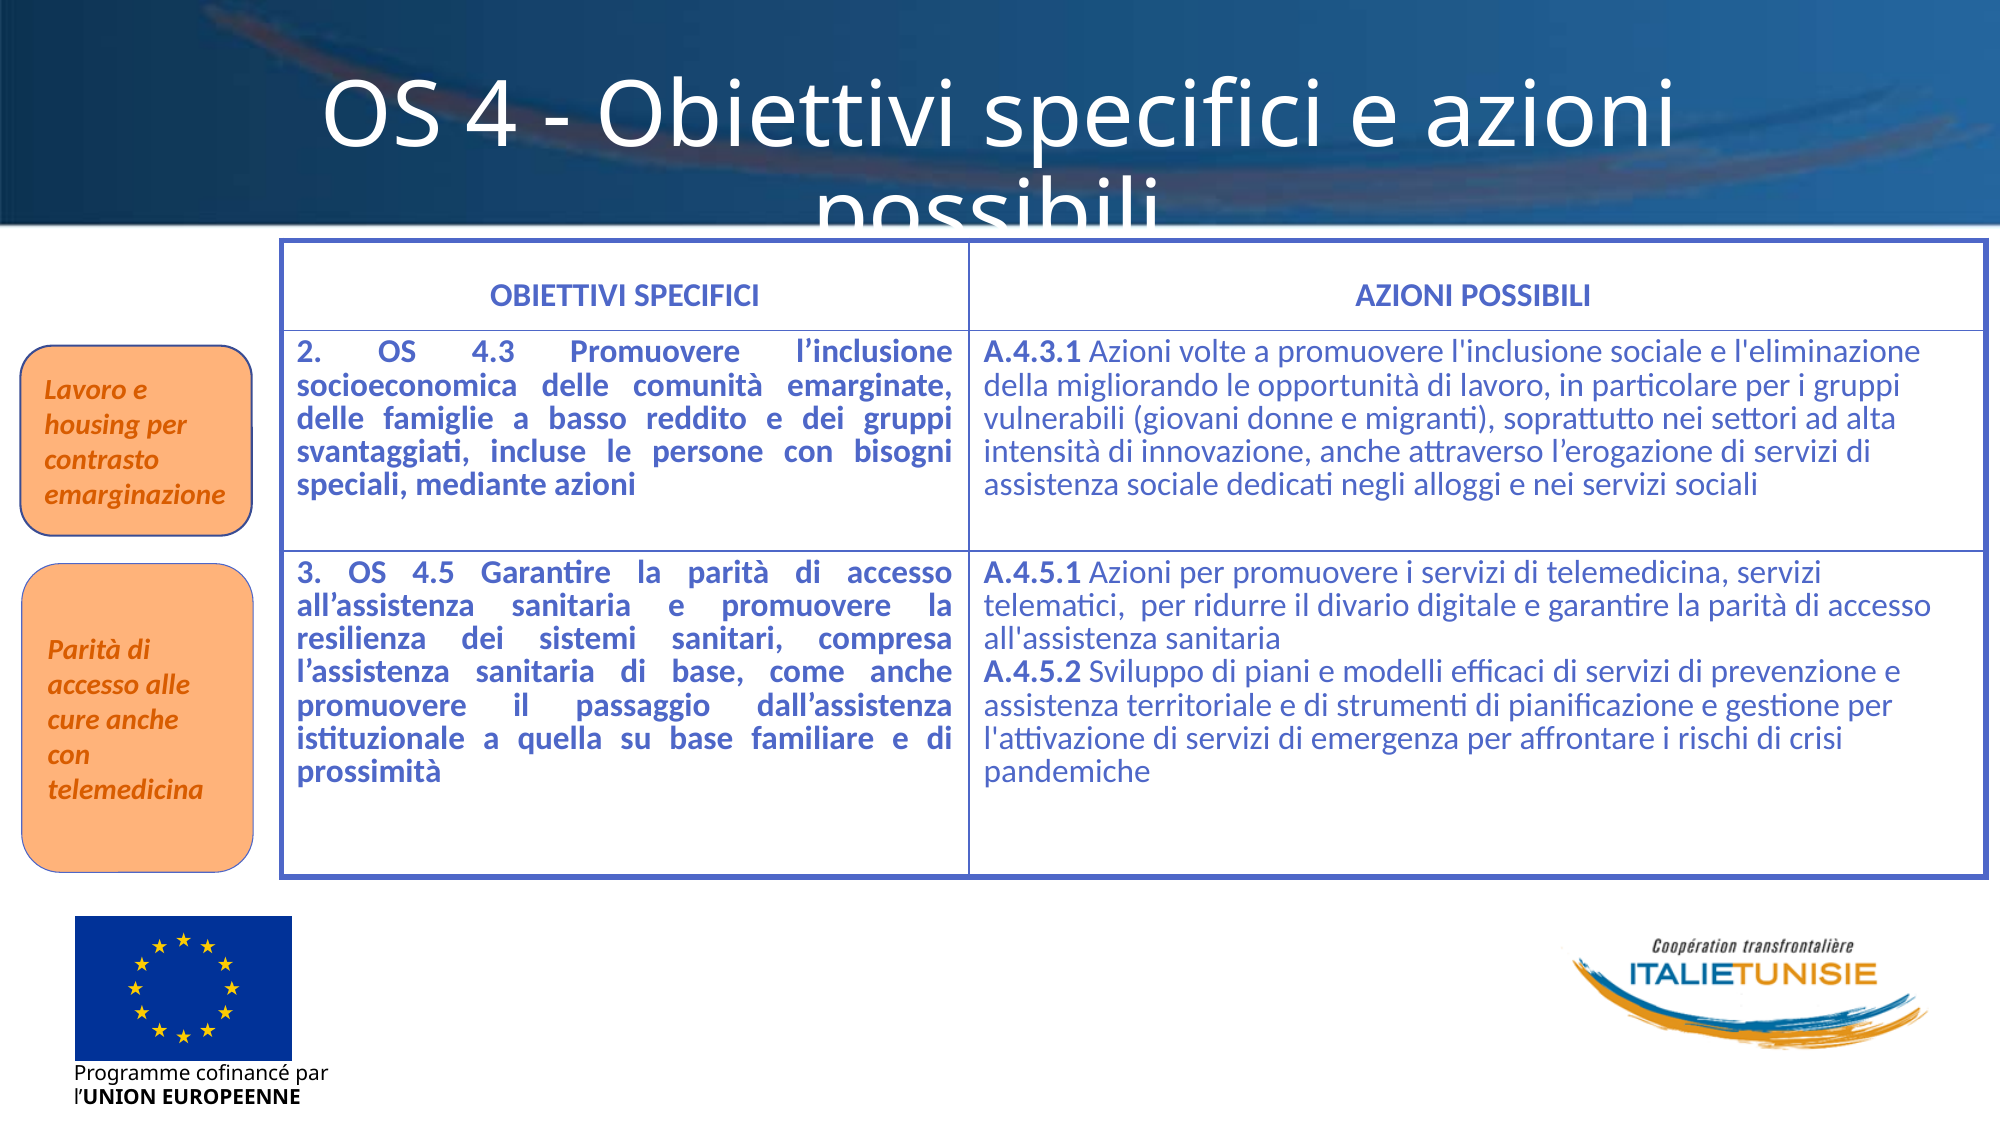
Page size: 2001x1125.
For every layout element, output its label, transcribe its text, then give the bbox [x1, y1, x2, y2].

picture [0, 0, 2000, 229]
text_box Lavoro e housing per contrasto emarginazione [19, 344, 253, 537]
text_box Parità di accesso alle cure anche con telemedicina [21, 563, 254, 873]
table_cell A.4.5.1 Azioni per promuovere i servizi di telemedicina, servizi telematici, per ridurre il divario digitale e garantire la parità di accesso all'assistenza sanitaria A.4.5.2 Sviluppo di piani e modelli efficaci di servizi di prevenzione e assistenza territoriale e di strumenti di pianificazione e gestione per l'attivazione di servizi di emergenza per affrontare i rischi di crisi pandemiche [970, 552, 1983, 874]
title OS 4 - Obiettivi specifici e azioni possibili [137, 59, 1863, 233]
table_cell 3. OS 4.5 Garantire la parità di accesso all’assistenza sanitaria e promuovere la resilienza dei sistemi sanitari, compresa l’assistenza sanitaria di base, come anche promuovere il passaggio dall’assistenza istituzionale a quella su base familiare e di prossimità [284, 552, 968, 874]
table_header AZIONI POSSIBILI [970, 243, 1983, 330]
picture [75, 916, 292, 1061]
picture [1559, 894, 1942, 1085]
table_header OBIETTIVI SPECIFICI [284, 243, 968, 330]
table_cell 2. OS 4.3 Promuovere l’inclusione socioeconomica delle comunità emarginate, delle famiglie a basso reddito e dei gruppi svantaggiati, incluse le persone con bisogni speciali, mediante azioni [284, 331, 968, 550]
table_cell A.4.3.1 Azioni volte a promuovere l'inclusione sociale e l'eliminazione della migliorando le opportunità di lavoro, in particolare per i gruppi vulnerabili (giovani donne e migranti), soprattutto nei settori ad alta intensità di innovazione, anche attraverso l’erogazione di servizi di assistenza sociale dedicati negli alloggi e nei servizi sociali [970, 331, 1983, 550]
